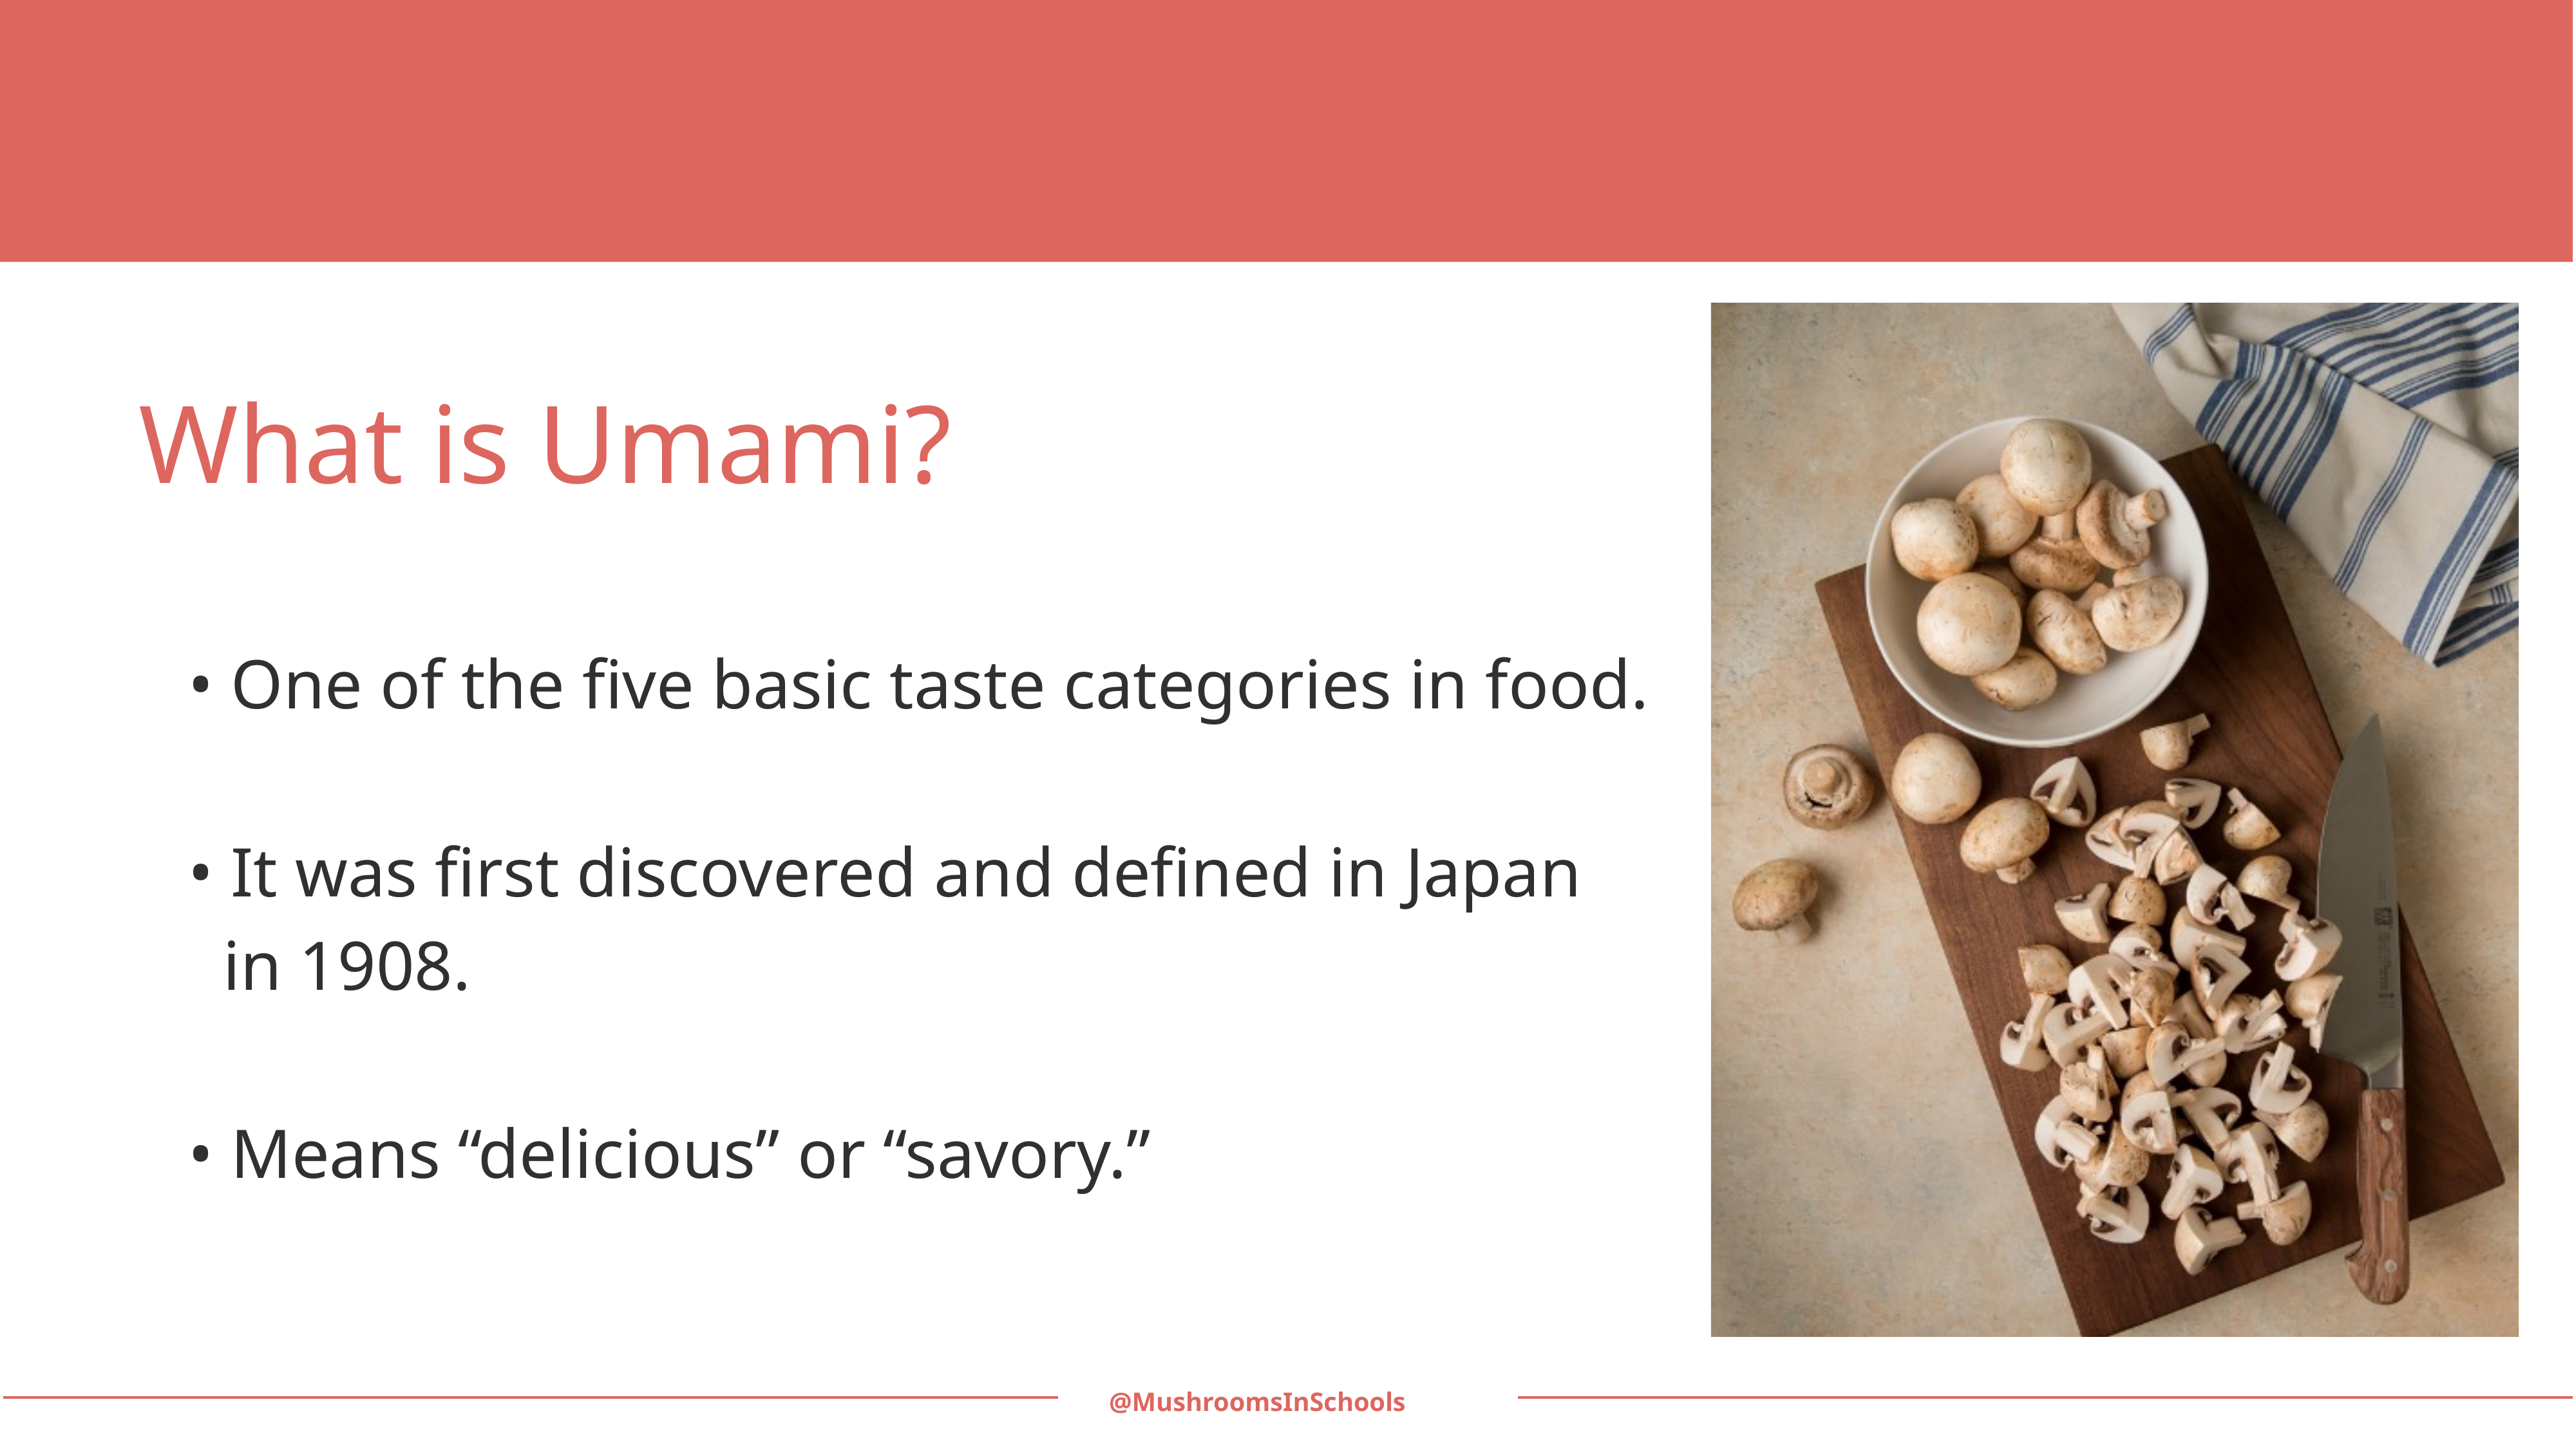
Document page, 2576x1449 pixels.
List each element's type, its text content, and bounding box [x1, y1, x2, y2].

text_box [0, 0, 2573, 262]
text_box @MushroomsInSchools [1103, 1359, 1473, 1423]
picture [1710, 303, 2519, 1337]
text_box • One of the five basic taste categories in food. • It was first discovered and defined in Japan in 1908. • Means “delicious” or “savory.” [183, 623, 1671, 1197]
text_box What is Umami? [133, 370, 962, 510]
